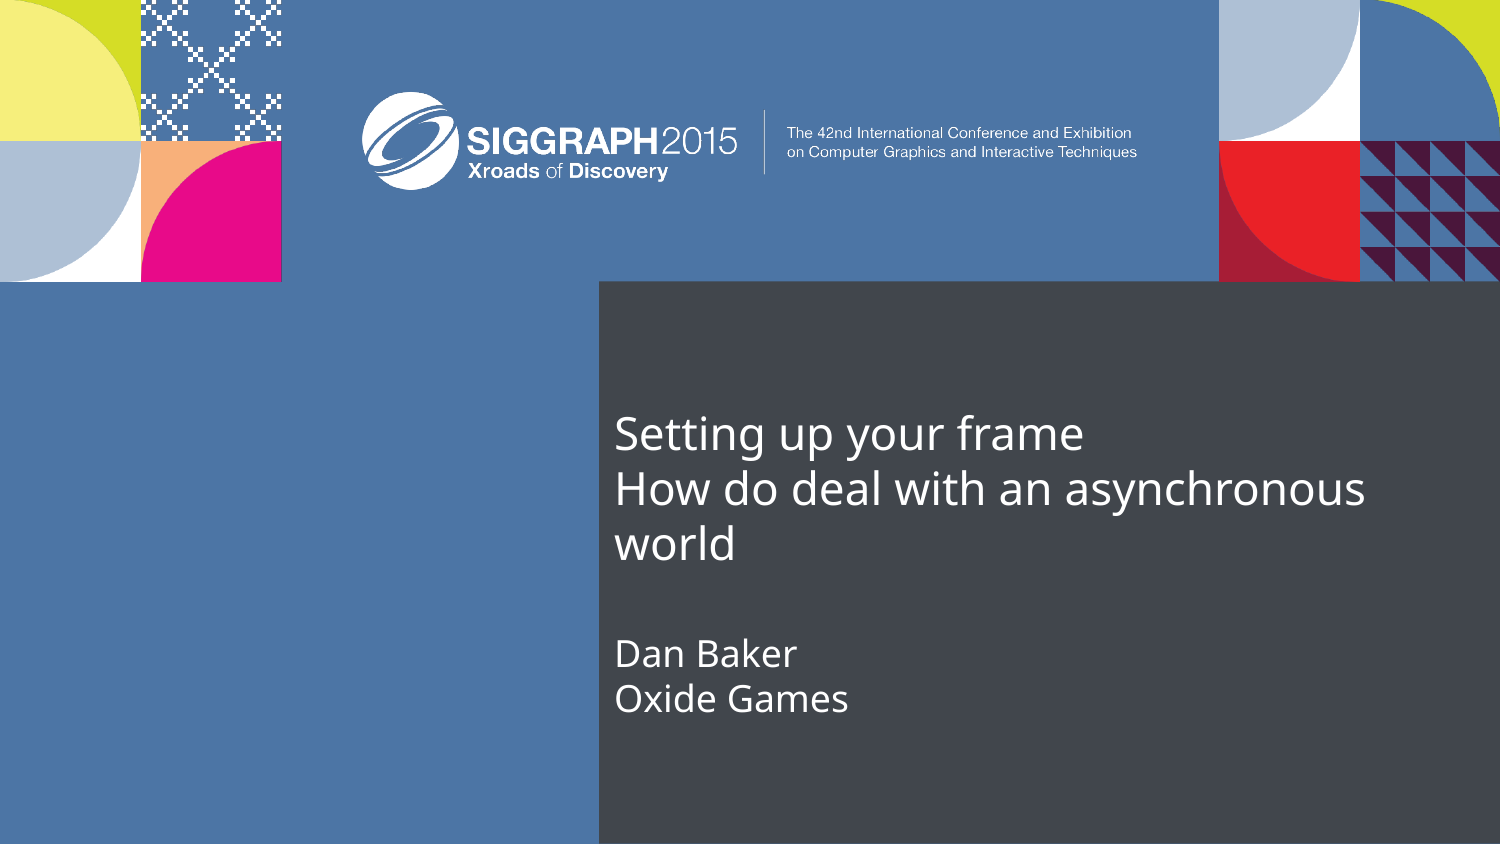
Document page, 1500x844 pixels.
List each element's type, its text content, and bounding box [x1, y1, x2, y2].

picture [0, 0, 1500, 282]
title Setting up your frame How do deal with an asynchronous world Dan Baker Oxide Games [599, 289, 1500, 844]
